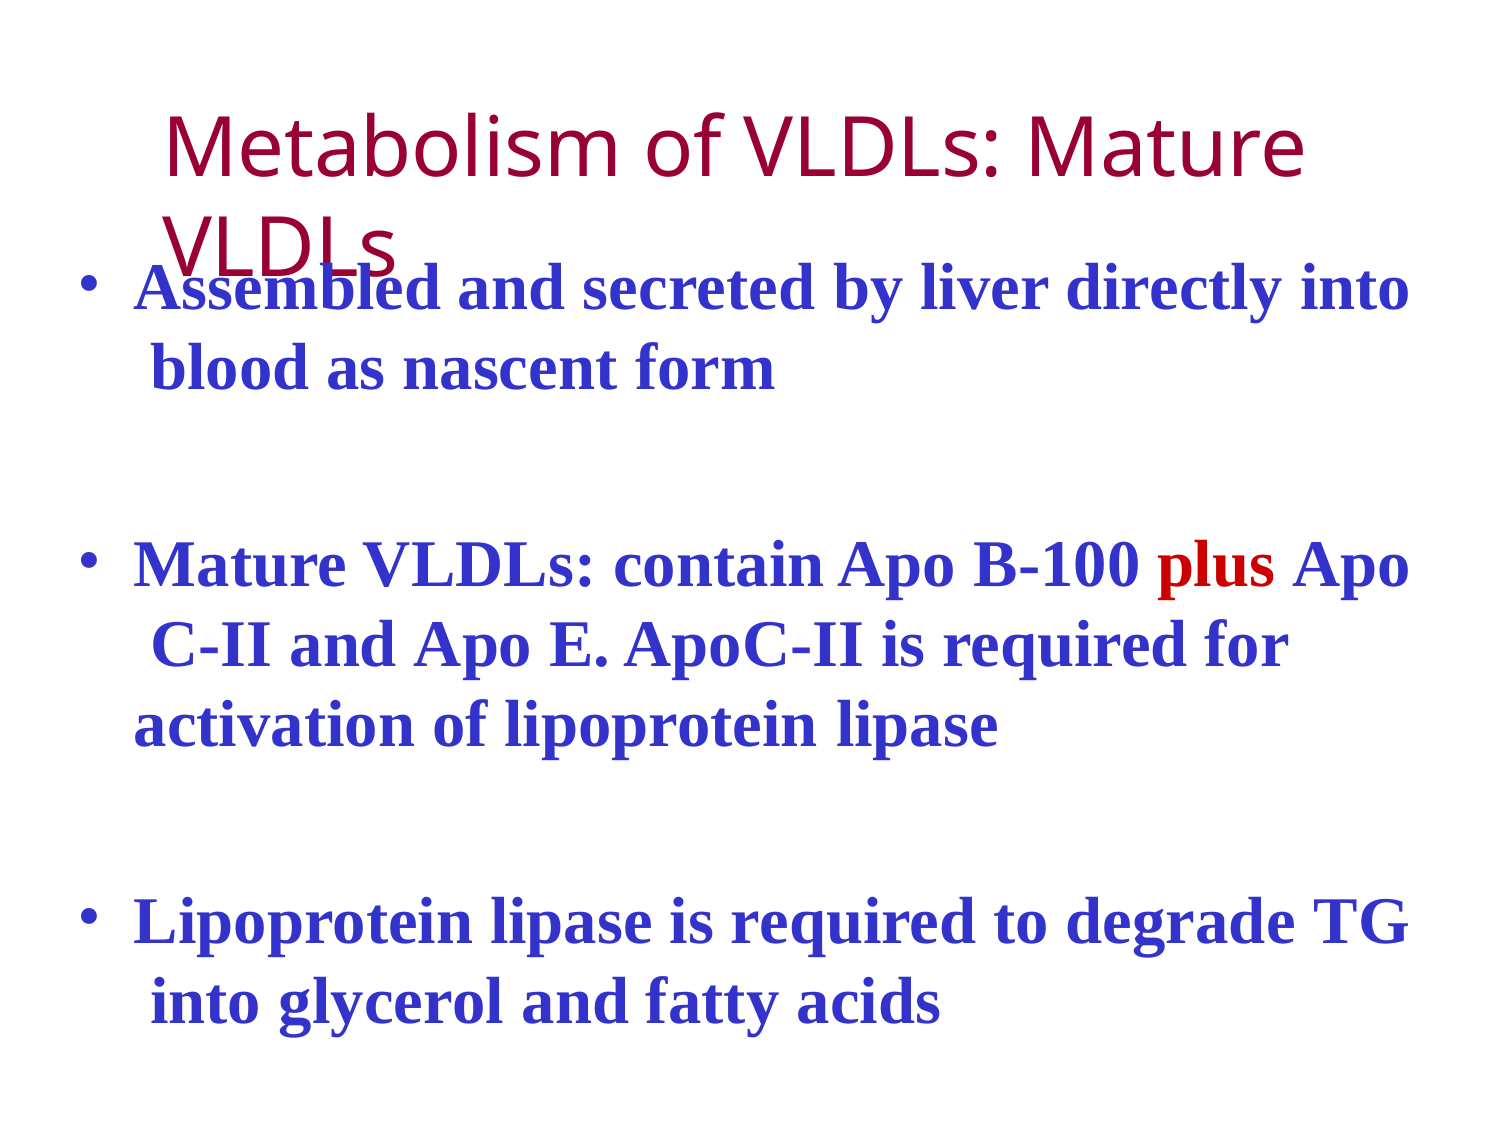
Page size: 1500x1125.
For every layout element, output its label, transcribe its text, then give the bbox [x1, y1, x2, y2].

text_box Assembled and secreted by liver directly into blood as nascent form Mature VLDLs: contain Apo B-100 plus Apo C-II and Apo E. ApoC-II is required for activation of lipoprotein lipase Lipoprotein lipase is required to degrade TG into glycerol and fatty acids [75, 242, 1418, 1037]
title Metabolism of VLDLs: Mature VLDLs [160, 93, 1340, 242]
